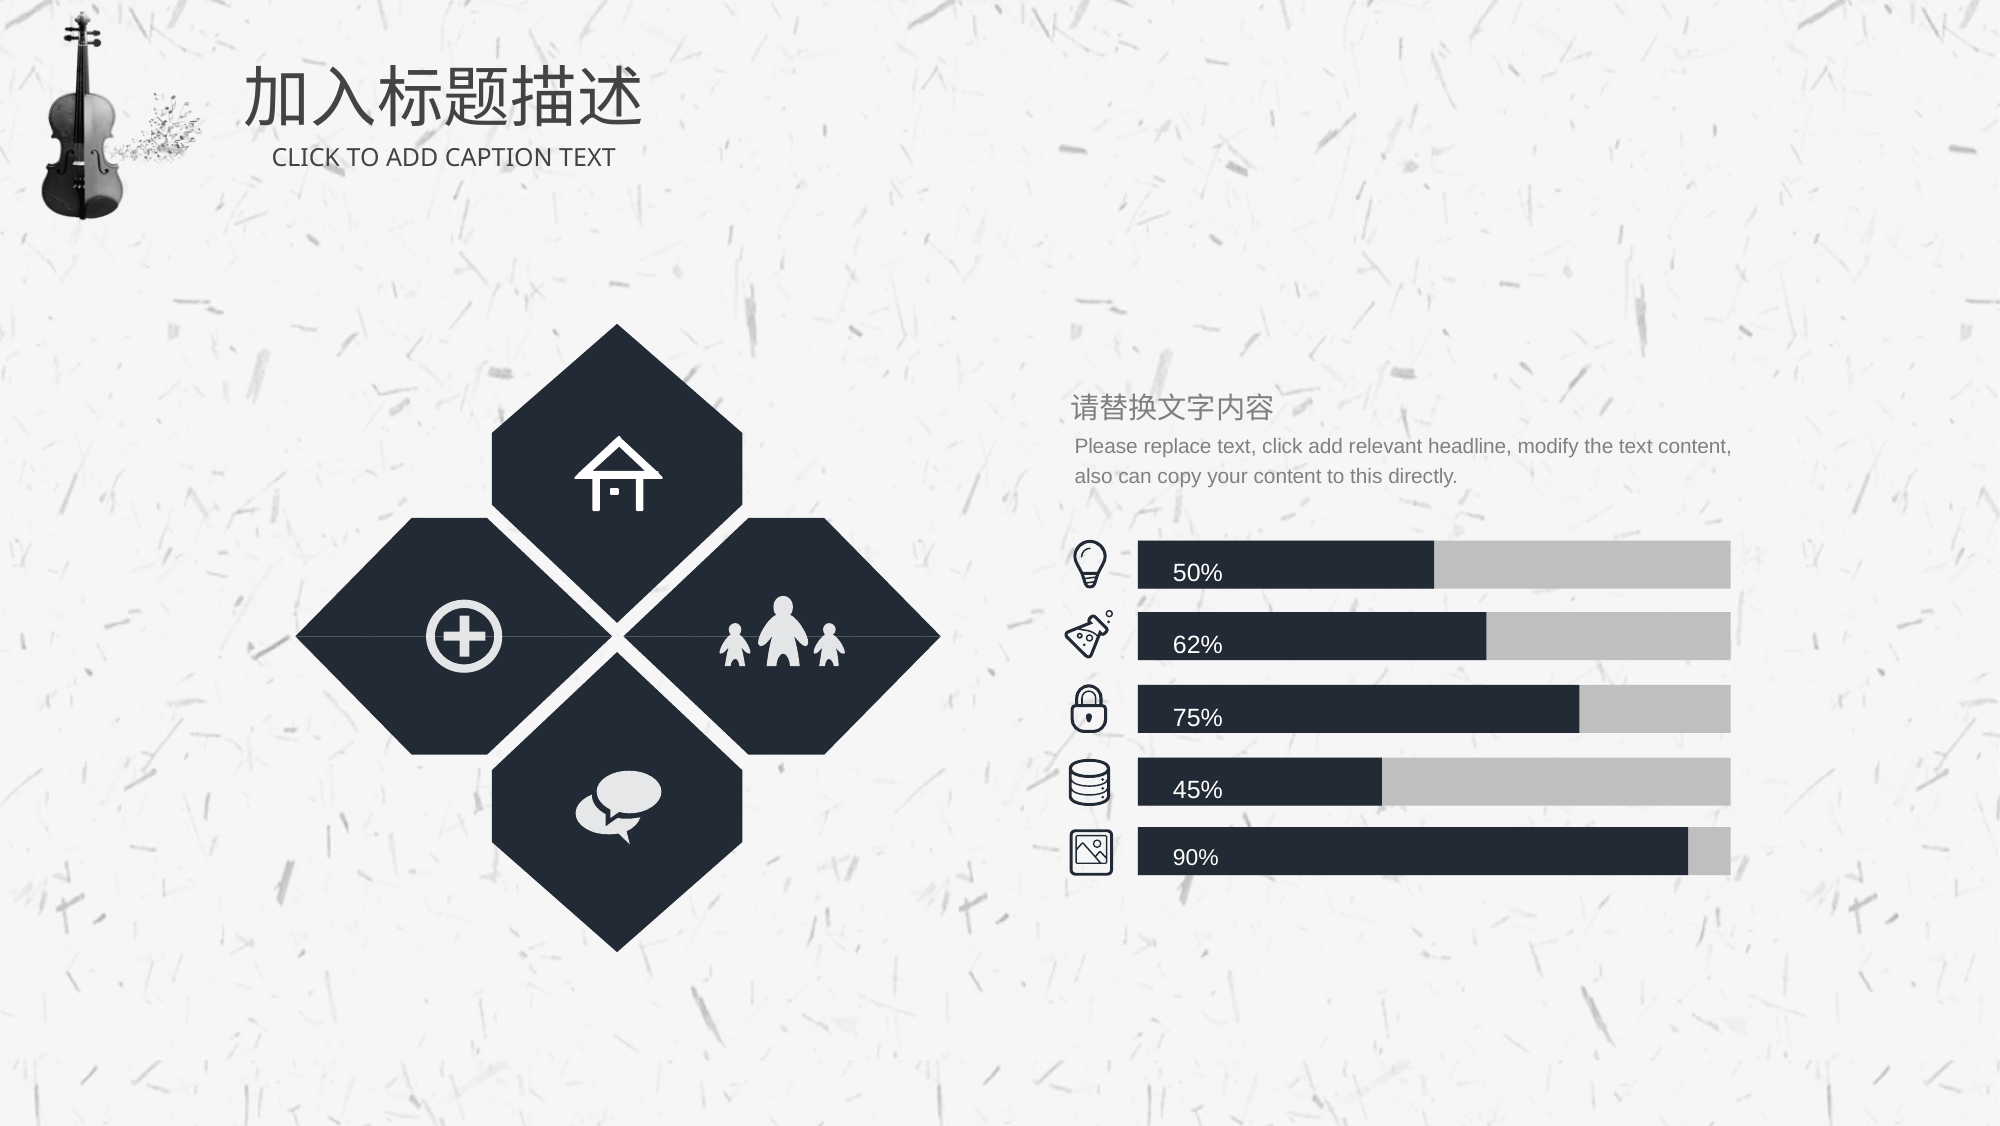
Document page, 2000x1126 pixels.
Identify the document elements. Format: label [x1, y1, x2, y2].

picture [0, 0, 2000, 1126]
text_box [295, 323, 941, 953]
text_box [1058, 376, 1752, 888]
text_box [176, 54, 711, 172]
